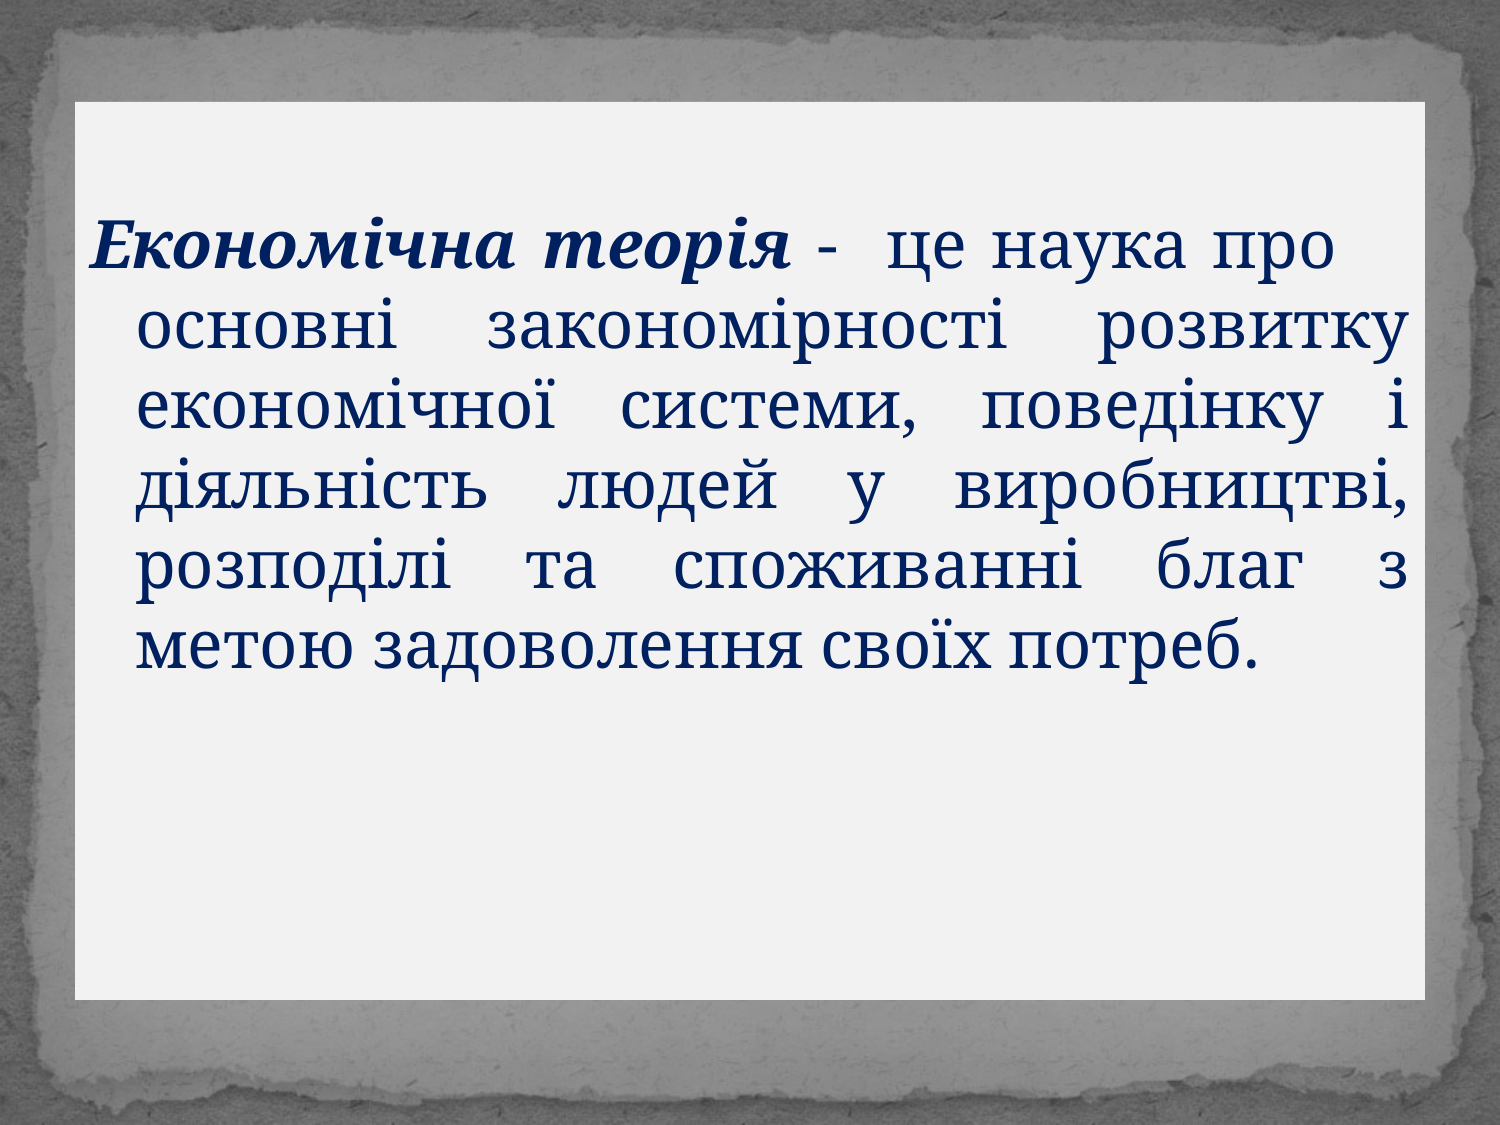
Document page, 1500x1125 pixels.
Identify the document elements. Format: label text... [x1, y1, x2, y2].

picture [0, 0, 1500, 1125]
list Економічна теорія - це наука про основні закономірності розвитку економічної системи, поведінку і діяльність людей у виробництві, розподілі та споживанні благ з метою задоволення своїх потреб. [75, 101, 1425, 1000]
